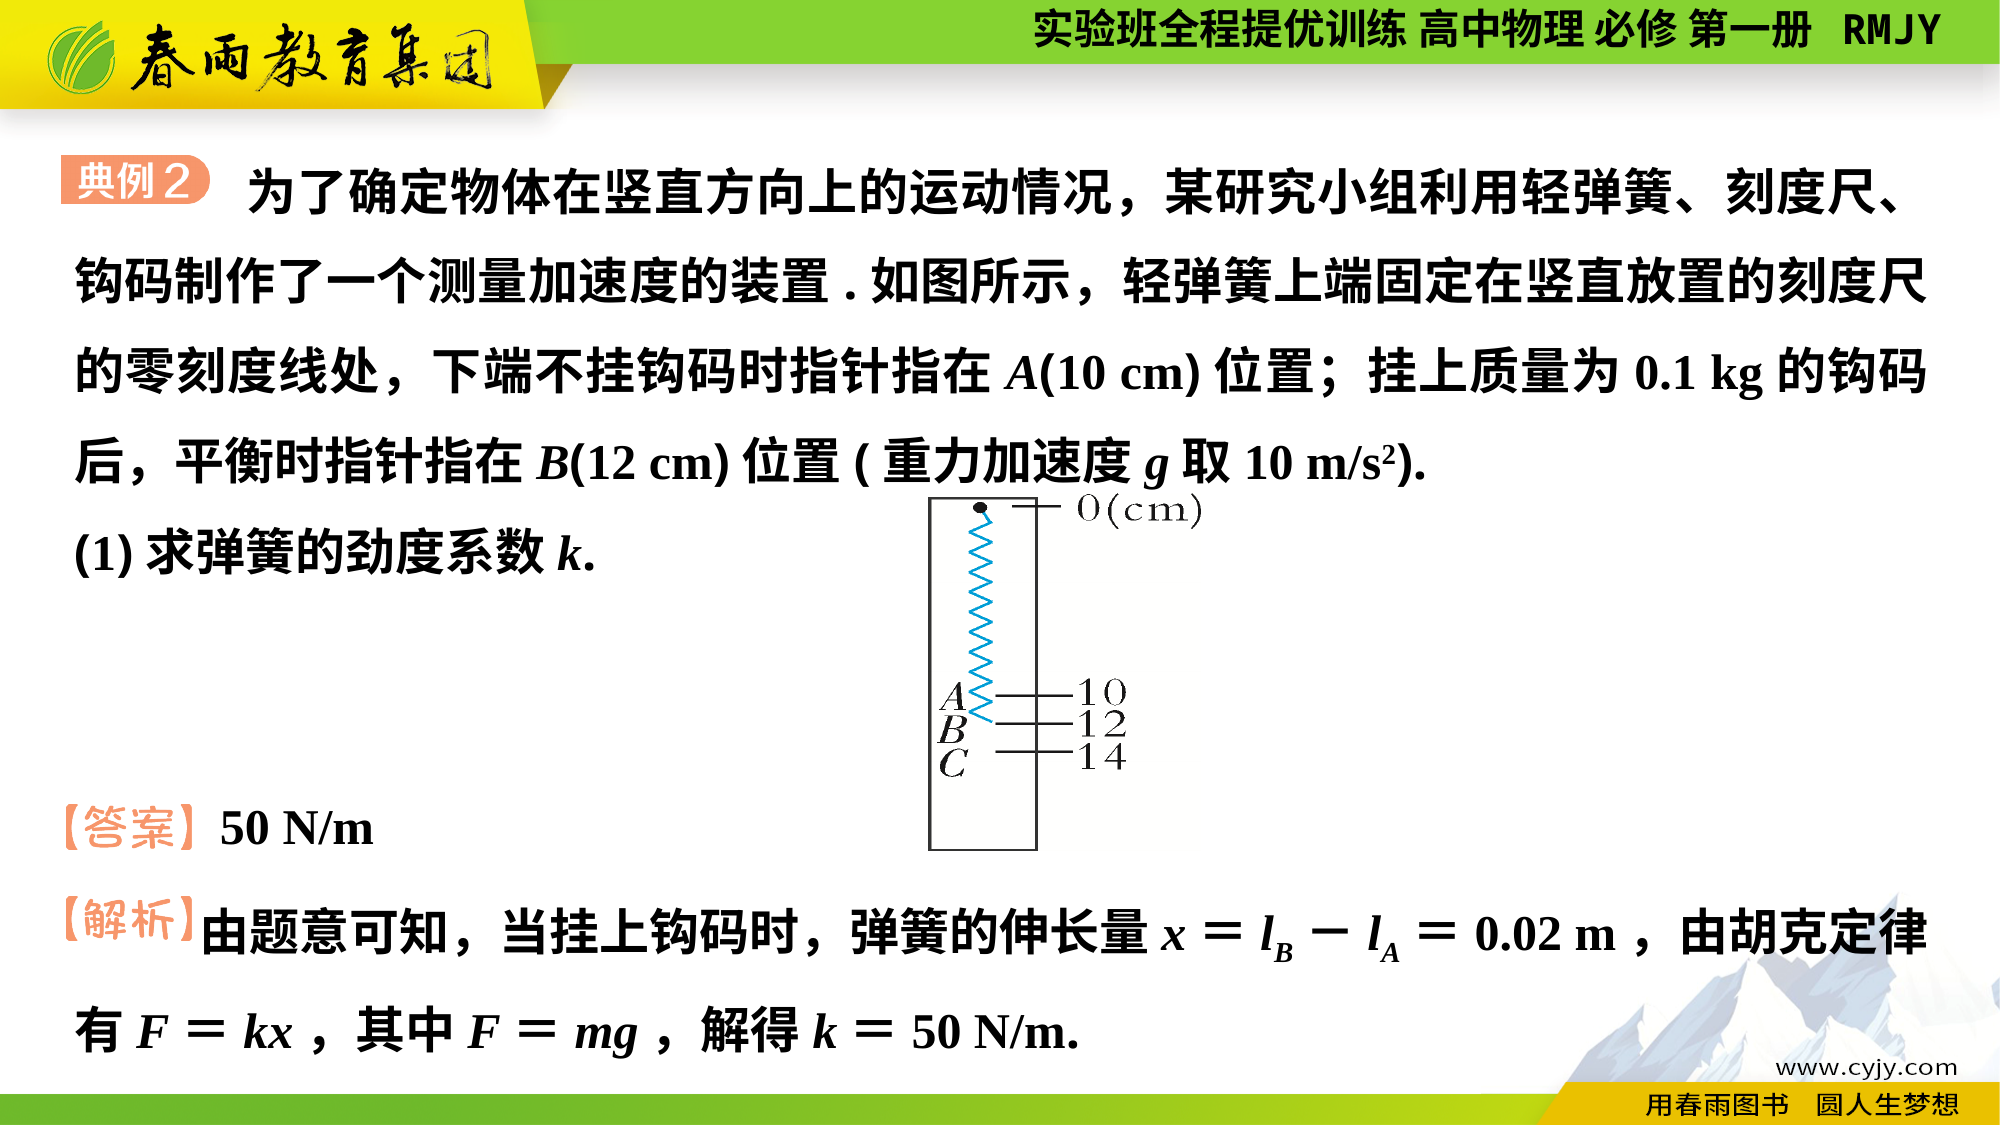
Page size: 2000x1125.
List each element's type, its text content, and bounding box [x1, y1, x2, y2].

list 为了确定物体在竖直方向上的运动情况，某研究小组利用轻弹簧、刻度尺、钩码制作了一个测量加速度的装置.如图所示，轻弹簧上端固定在竖直放置的刻度尺的零刻度线处，下端不挂钩码时指针指在A(10 cm)位置；挂上质量为0.1 kg的钩码后，平衡时指针指在B(12 cm)位置(重力加速度g取10 m/s2). (1)求弹簧的劲度系数k. [59, 122, 1944, 592]
text_box 50 N/m [205, 787, 452, 862]
picture [0, 0, 2000, 1125]
text_box 由题意可知，当挂上钩码时，弹簧的伸长量x＝lB－lA＝0.02 m，由胡克定律有F＝kx，其中F＝mg，解得k＝50 N/m. [59, 858, 1944, 1066]
